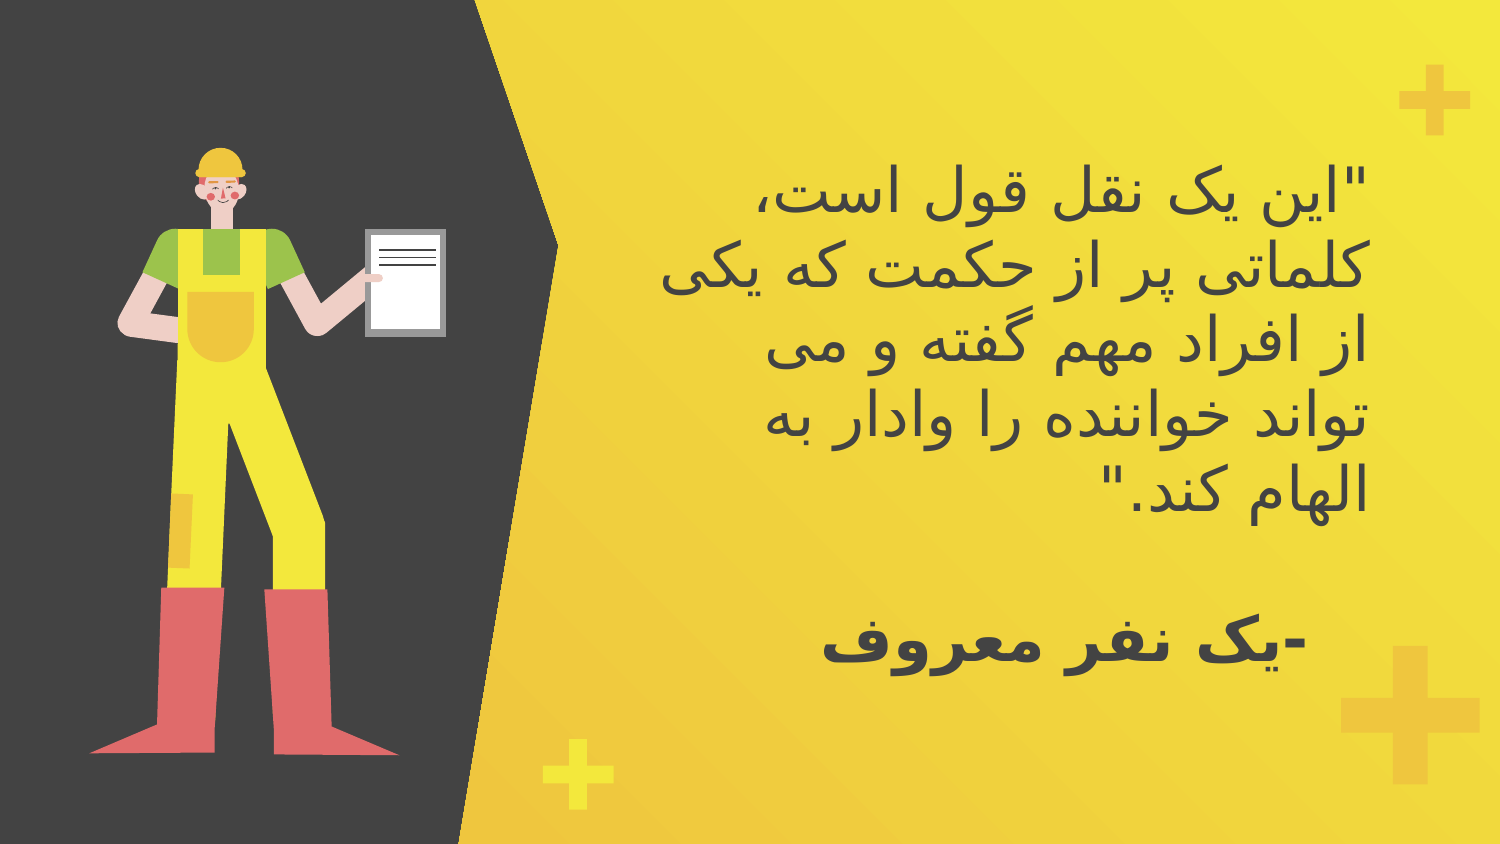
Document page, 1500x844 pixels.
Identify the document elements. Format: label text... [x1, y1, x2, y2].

title -یک نفر معروف [588, 581, 1325, 693]
subtitle "این یک نقل قول است، کلماتی پر از حکمت که یکی از افراد مهم گفته و می تواند خواننده را وادار به الهام کند." [623, 122, 1386, 552]
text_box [89, 147, 446, 756]
